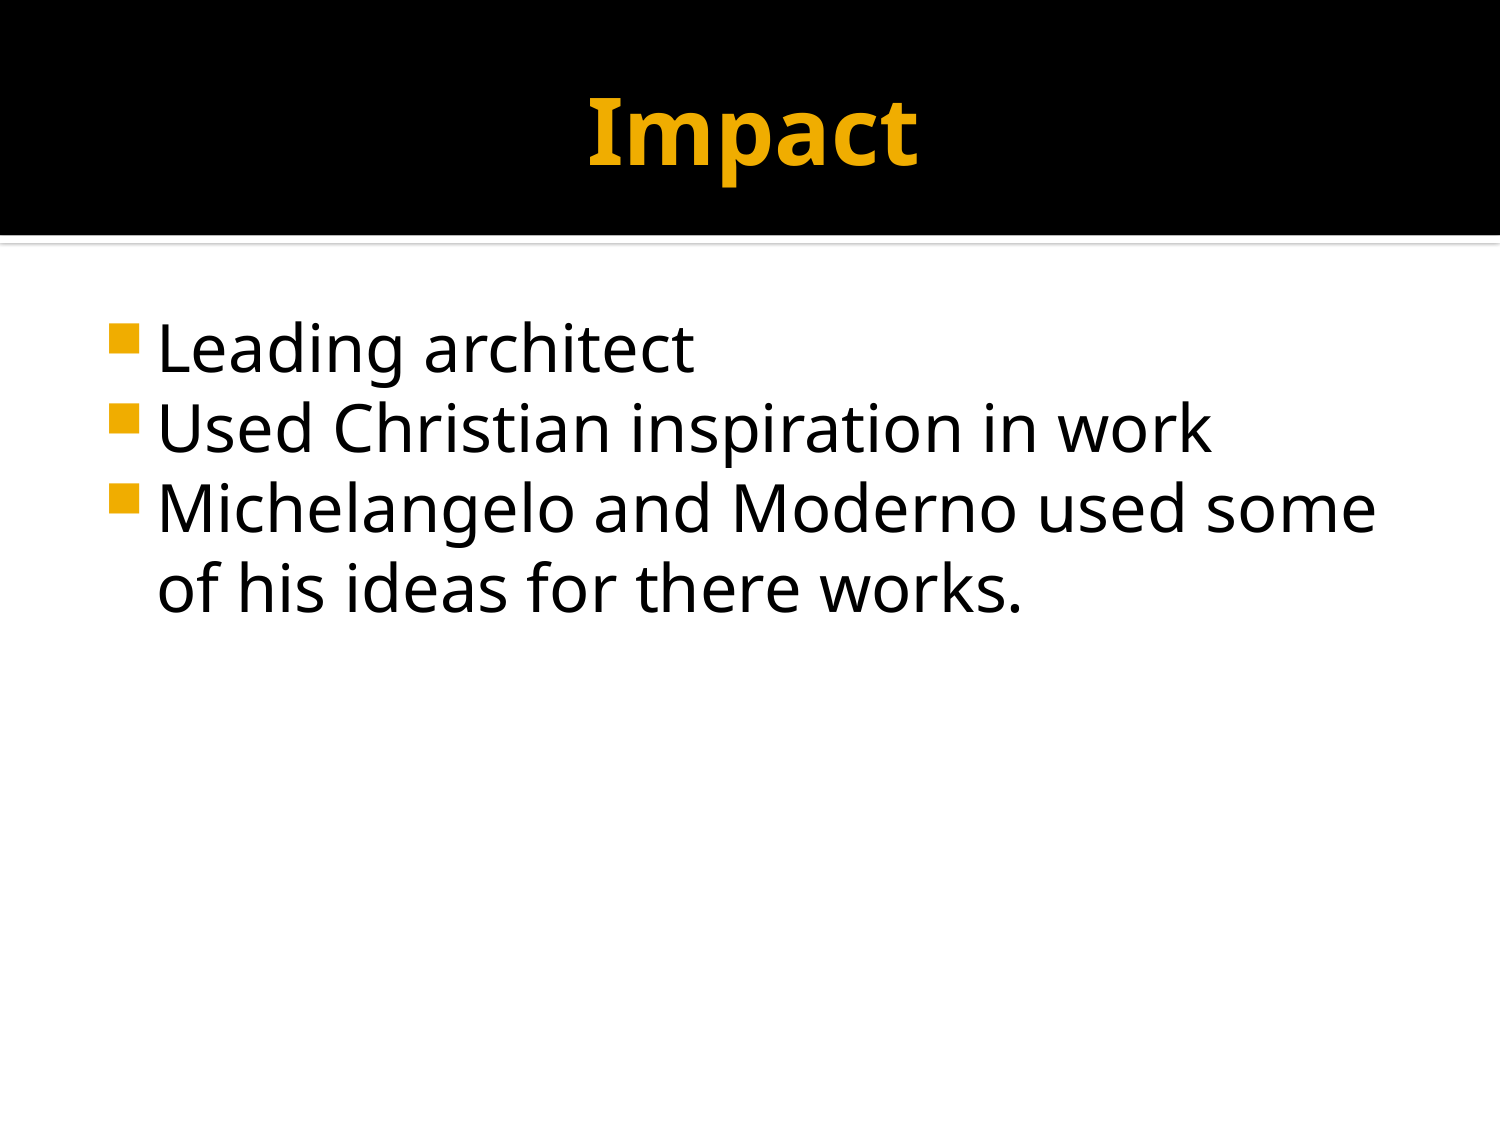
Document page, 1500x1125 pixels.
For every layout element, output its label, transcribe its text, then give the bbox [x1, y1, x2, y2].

title Impact [75, 25, 1425, 231]
list Leading architect Used Christian inspiration in work Michelangelo and Moderno used some of his ideas for there works. [75, 291, 1425, 1050]
